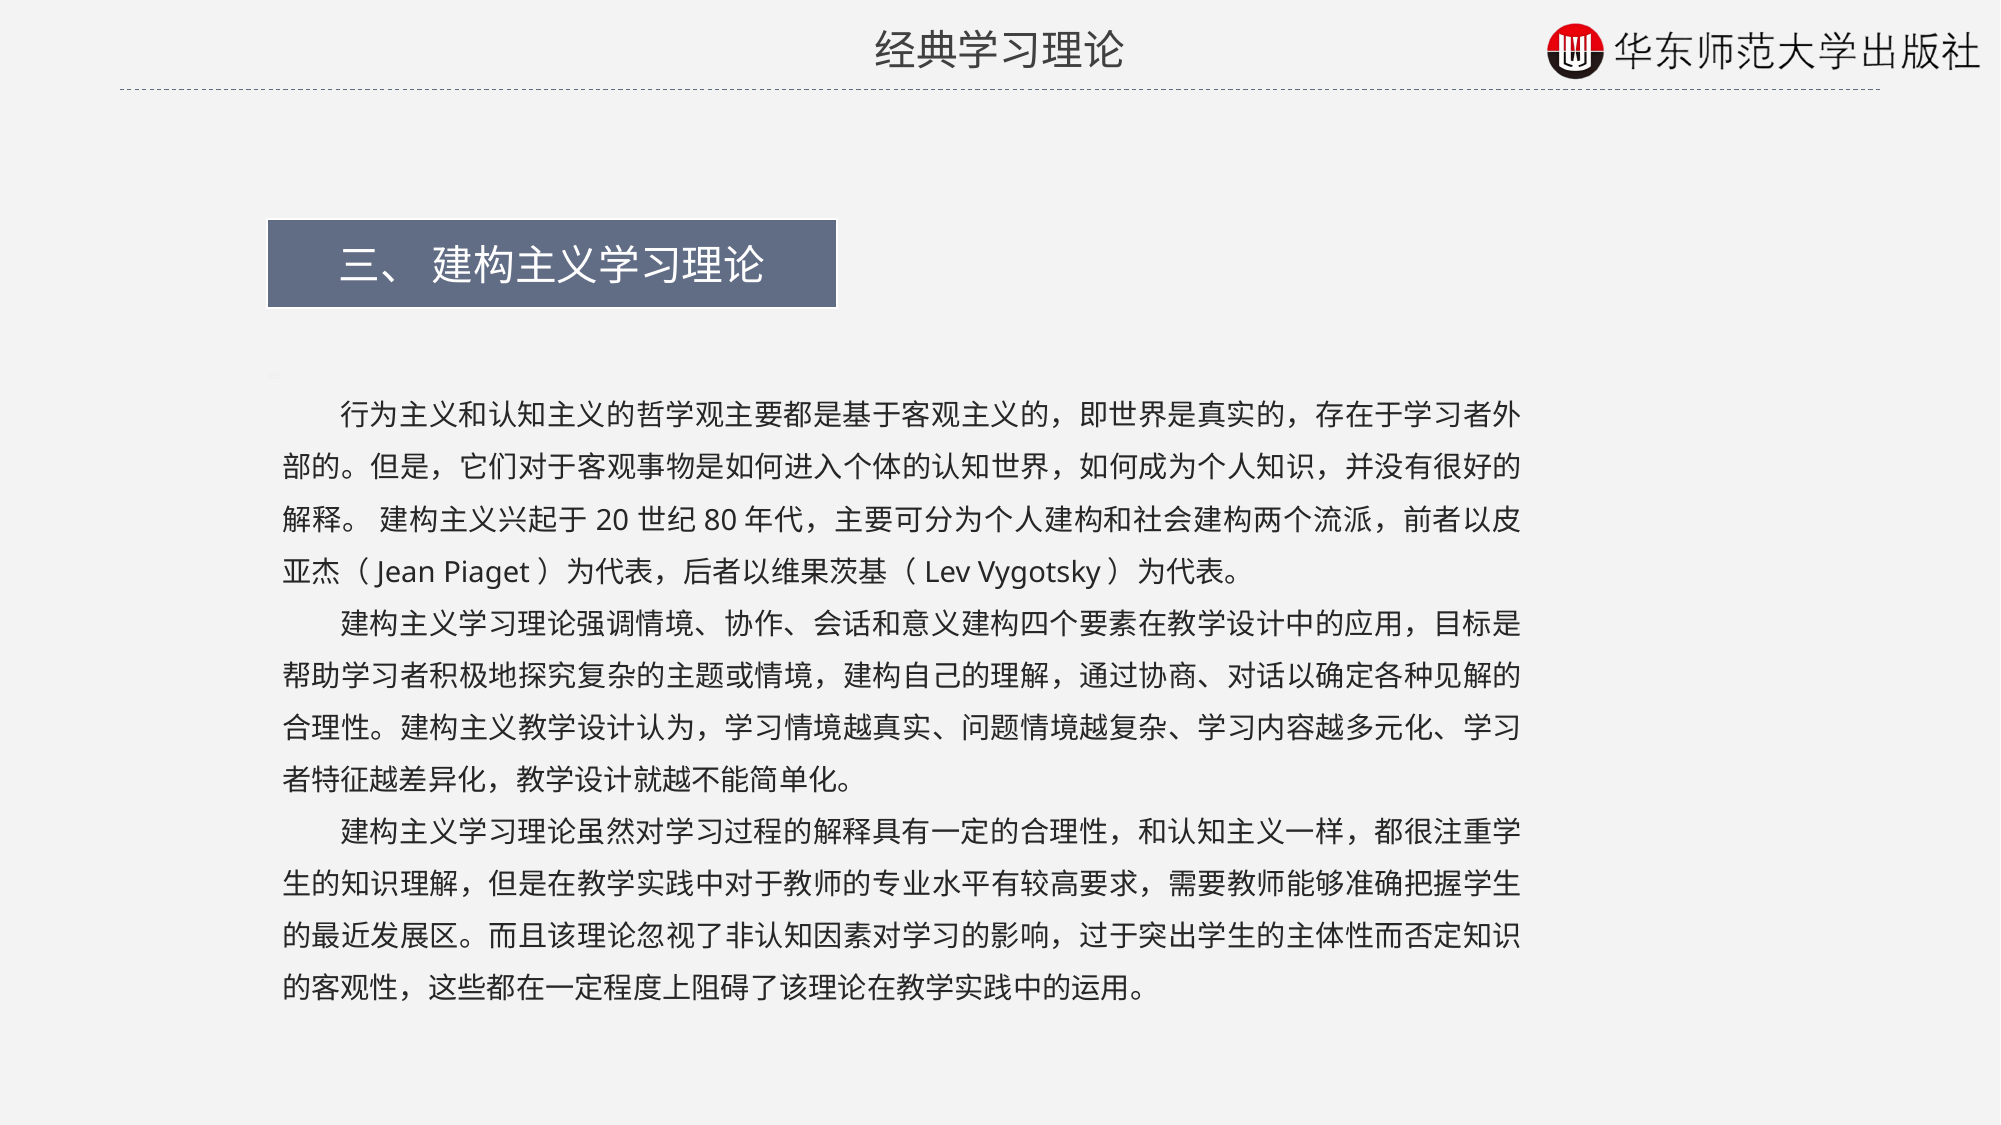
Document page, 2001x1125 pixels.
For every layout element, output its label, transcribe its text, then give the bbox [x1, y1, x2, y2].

text_box 经典学习理论 [680, 23, 1320, 74]
text_box 三、 建构主义学习理论 [266, 218, 838, 309]
text_box 行为主义和认知主义的哲学观主要都是基于客观主义的，即世界是真实的，存在于学习者外部的。但是，它们对于客观事物是如何进入个体的认知世界，如何成为个人知识，并没有很好的解释。 建构主义兴起于20世纪80年代，主要可分为个人建构和社会建构两个流派，前者以皮亚杰（Jean Piaget）为代表，后者以维果茨基（Lev Vygotsky）为代表。 建构主义学习理论强调情境、协作、会话和意义建构四个要素在教学设计中的应用，目标是帮助学习者积极地探究复杂的主题或情境，建构自己的理解，通过协商、对话以确定各种见解的合理性。建构主义教学设计认为，学习情境越真实、问题情境越复杂、学习内容越多元化、学习者特征越差异化，教学设计就越不能简单化。 建构主义学习理论虽然对学习过程的解释具有一定的合理性，和认知主义一样，都很注重学生的知识理解，但是在教学实践中对于教师的专业水平有较高要求，需要教师能够准确把握学生的最近发展区。而且该理论忽视了非认知因素对学习的影响，过于突出学生的主体性而否定知识的客观性，这些都在一定程度上阻碍了该理论在教学实践中的运用。 [267, 372, 1537, 1012]
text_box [1536, 13, 1989, 83]
